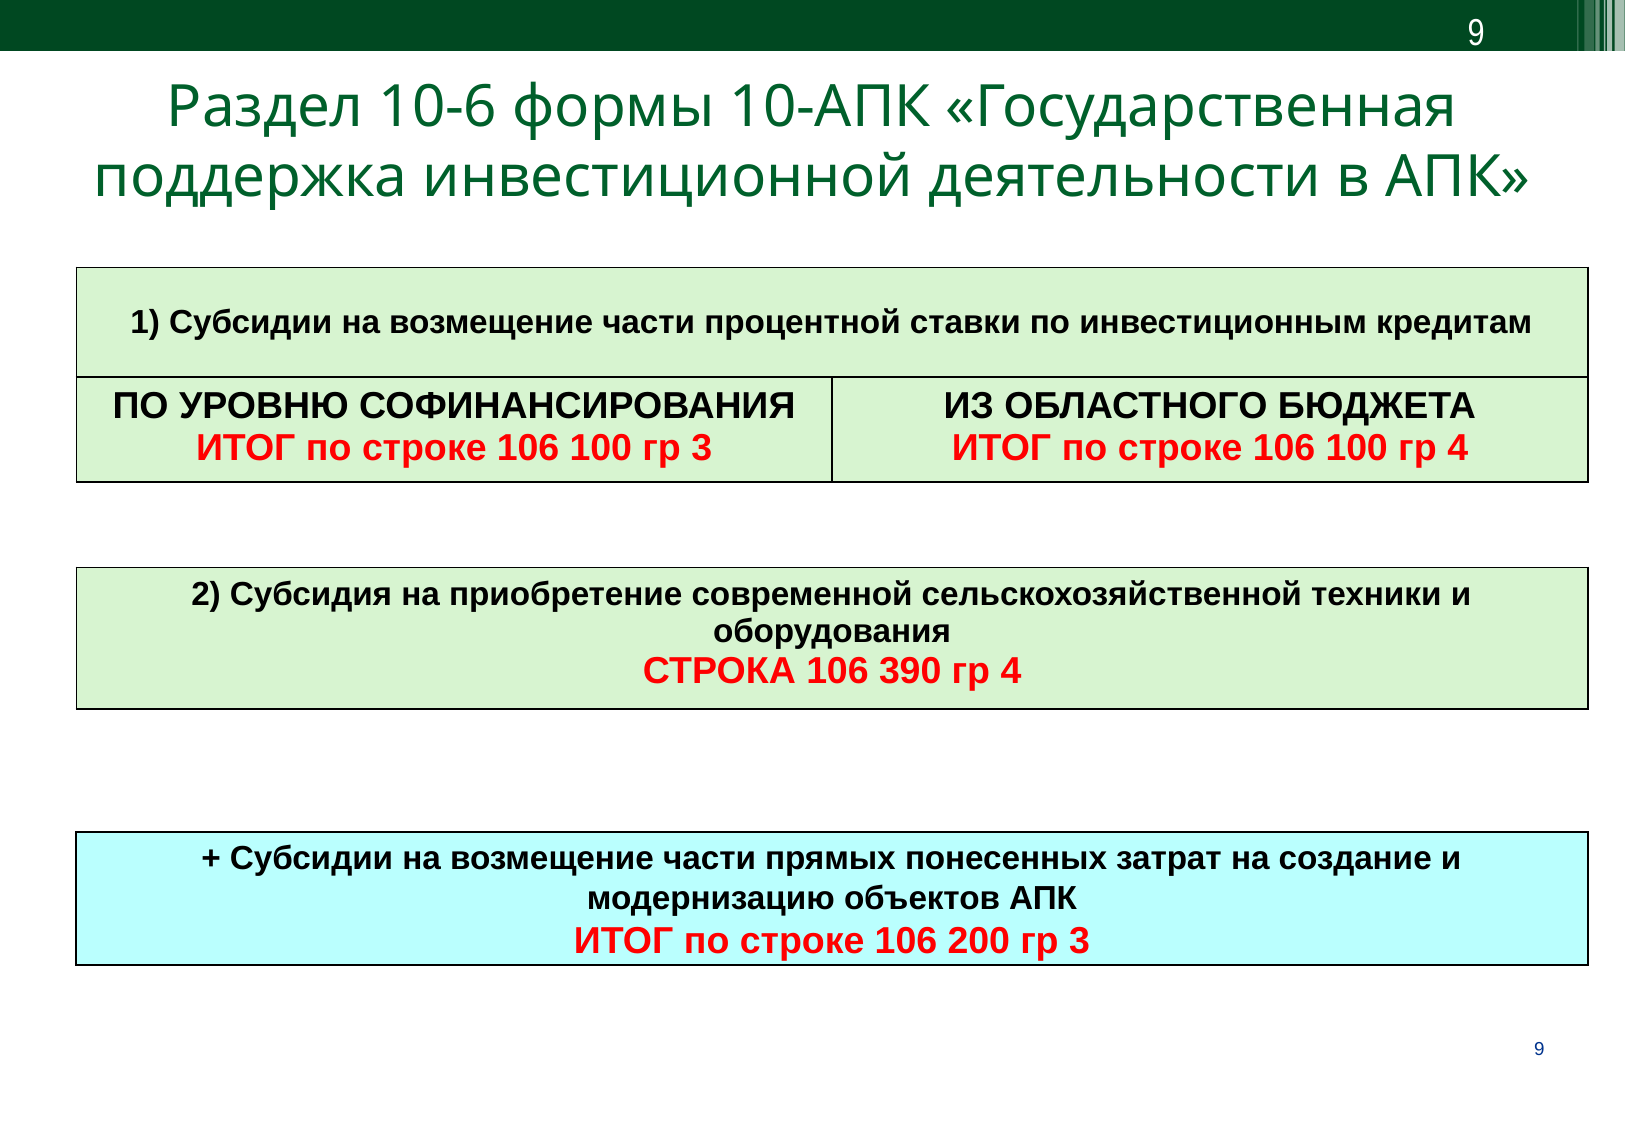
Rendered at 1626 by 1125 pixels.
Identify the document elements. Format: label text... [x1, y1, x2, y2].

text_box Раздел 10-6 формы 10-АПК «Государственная поддержка инвестиционной деятельности в АПК» [0, 60, 1625, 216]
table_header 1) Субсидии на возмещение части процентной ставки по инвестиционным кредитам [77, 268, 1587, 376]
text_box + Субсидии на возмещение части прямых понесенных затрат на создание и модернизацию объектов АПК ИТОГ по строке 106 200 гр 3 [75, 831, 1589, 966]
table_cell ПО УРОВНЮ СОФИНАНСИРОВАНИЯ ИТОГ по строке 106 100 гр 3 [77, 378, 831, 481]
table_header 2) Субсидия на приобретение современной сельскохозяйственной техники и оборудования СТРОКА 106 390 гр 4 [77, 568, 1587, 708]
table_cell ИЗ ОБЛАСТНОГО БЮДЖЕТА ИТОГ по строке 106 100 гр 4 [833, 378, 1587, 481]
slide_number 9 [1452, 0, 1588, 60]
